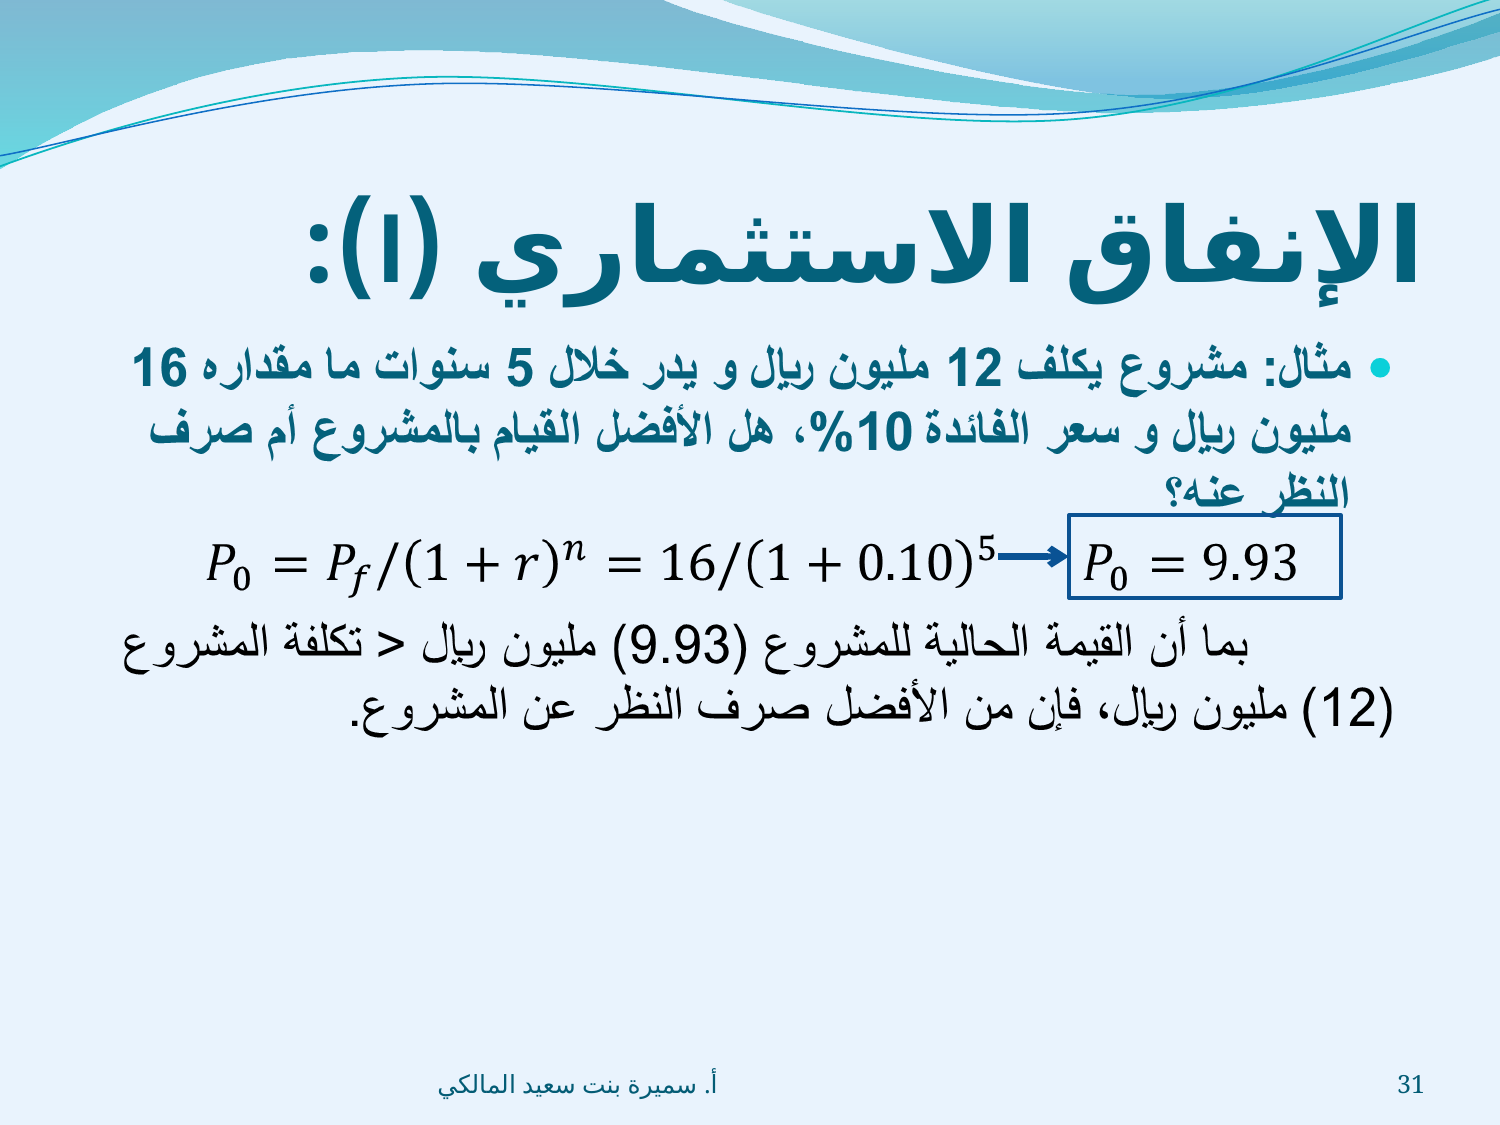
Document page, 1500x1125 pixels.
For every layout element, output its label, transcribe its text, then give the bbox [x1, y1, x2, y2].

title الإنفاق الاستثماري (I): [75, 115, 1425, 303]
text_box [1067, 513, 1343, 600]
footer أ. سميرة بنت سعيد المالكي [437, 1042, 988, 1103]
list [75, 317, 1425, 1038]
slide_number 31 [1299, 1042, 1425, 1103]
